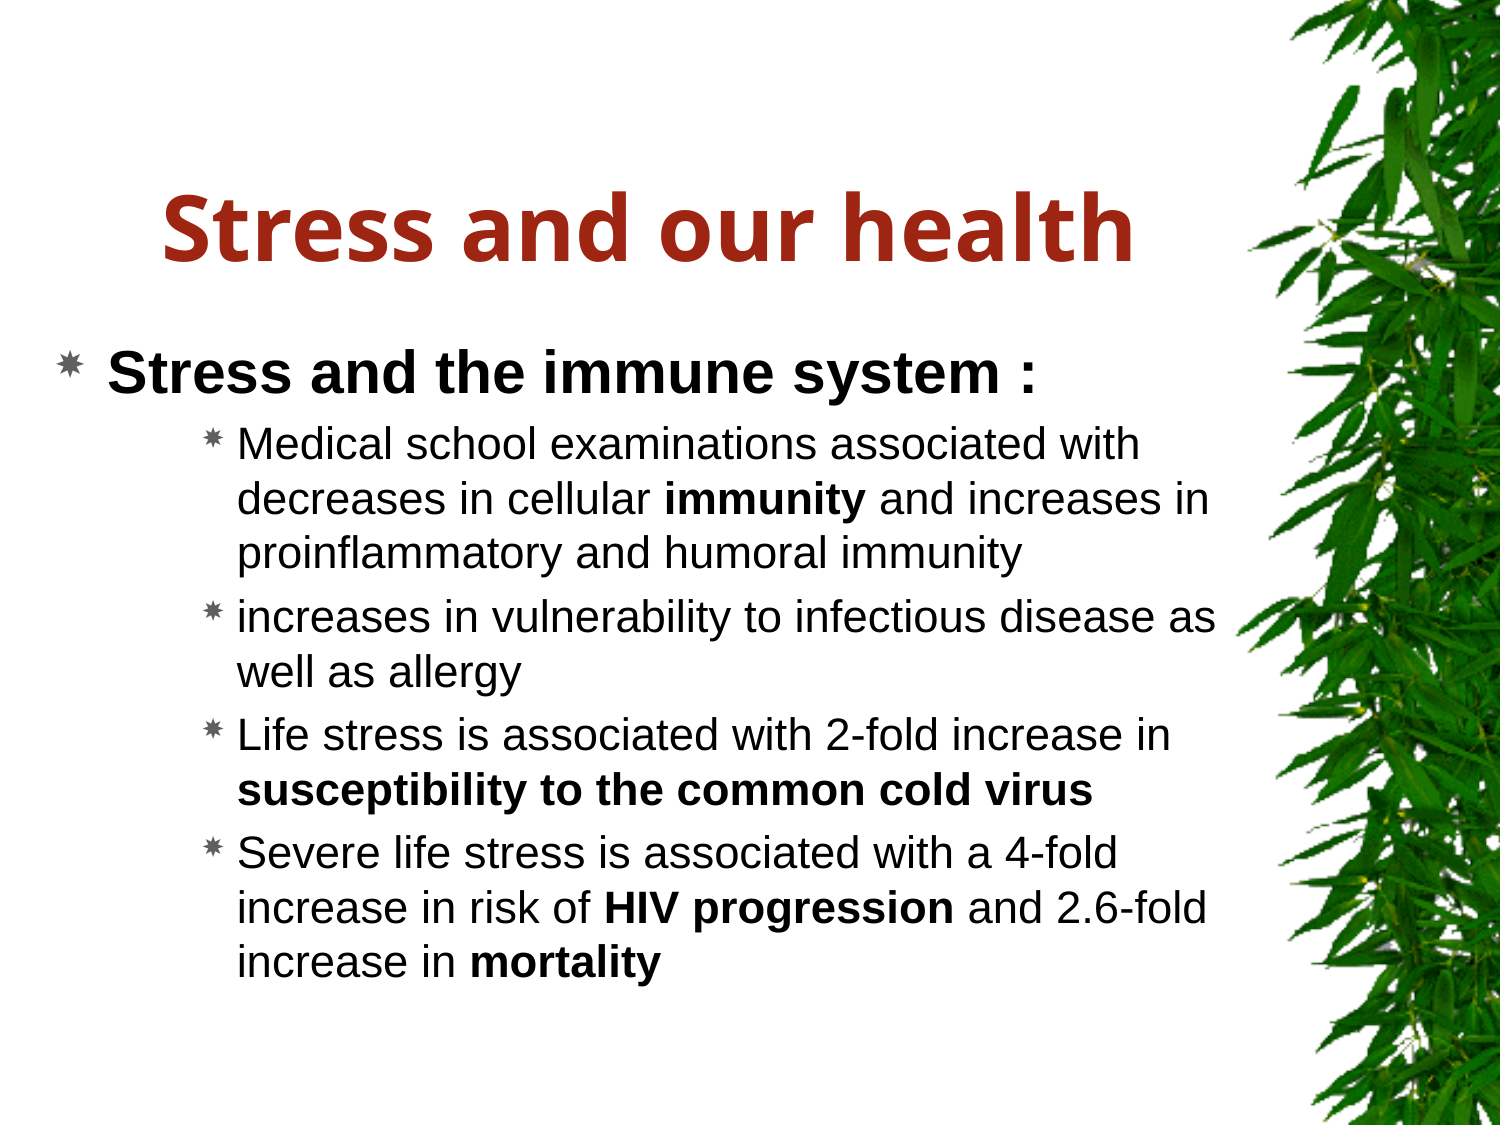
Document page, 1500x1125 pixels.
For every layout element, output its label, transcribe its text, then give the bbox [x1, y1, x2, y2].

picture [1206, 0, 1500, 1125]
title Stress and our health [37, 52, 1263, 288]
list Stress and the immune system : Medical school examinations associated with decreases in cellular immunity and increases in proinflammatory and humoral immunity increases in vulnerability to infectious disease as well as allergy Life stress is associated with 2-fold increase in susceptibility to the common cold virus Severe life stress is associated with a 4-fold increase in risk of HIV progression and 2.6-fold increase in mortality [37, 324, 1276, 1001]
